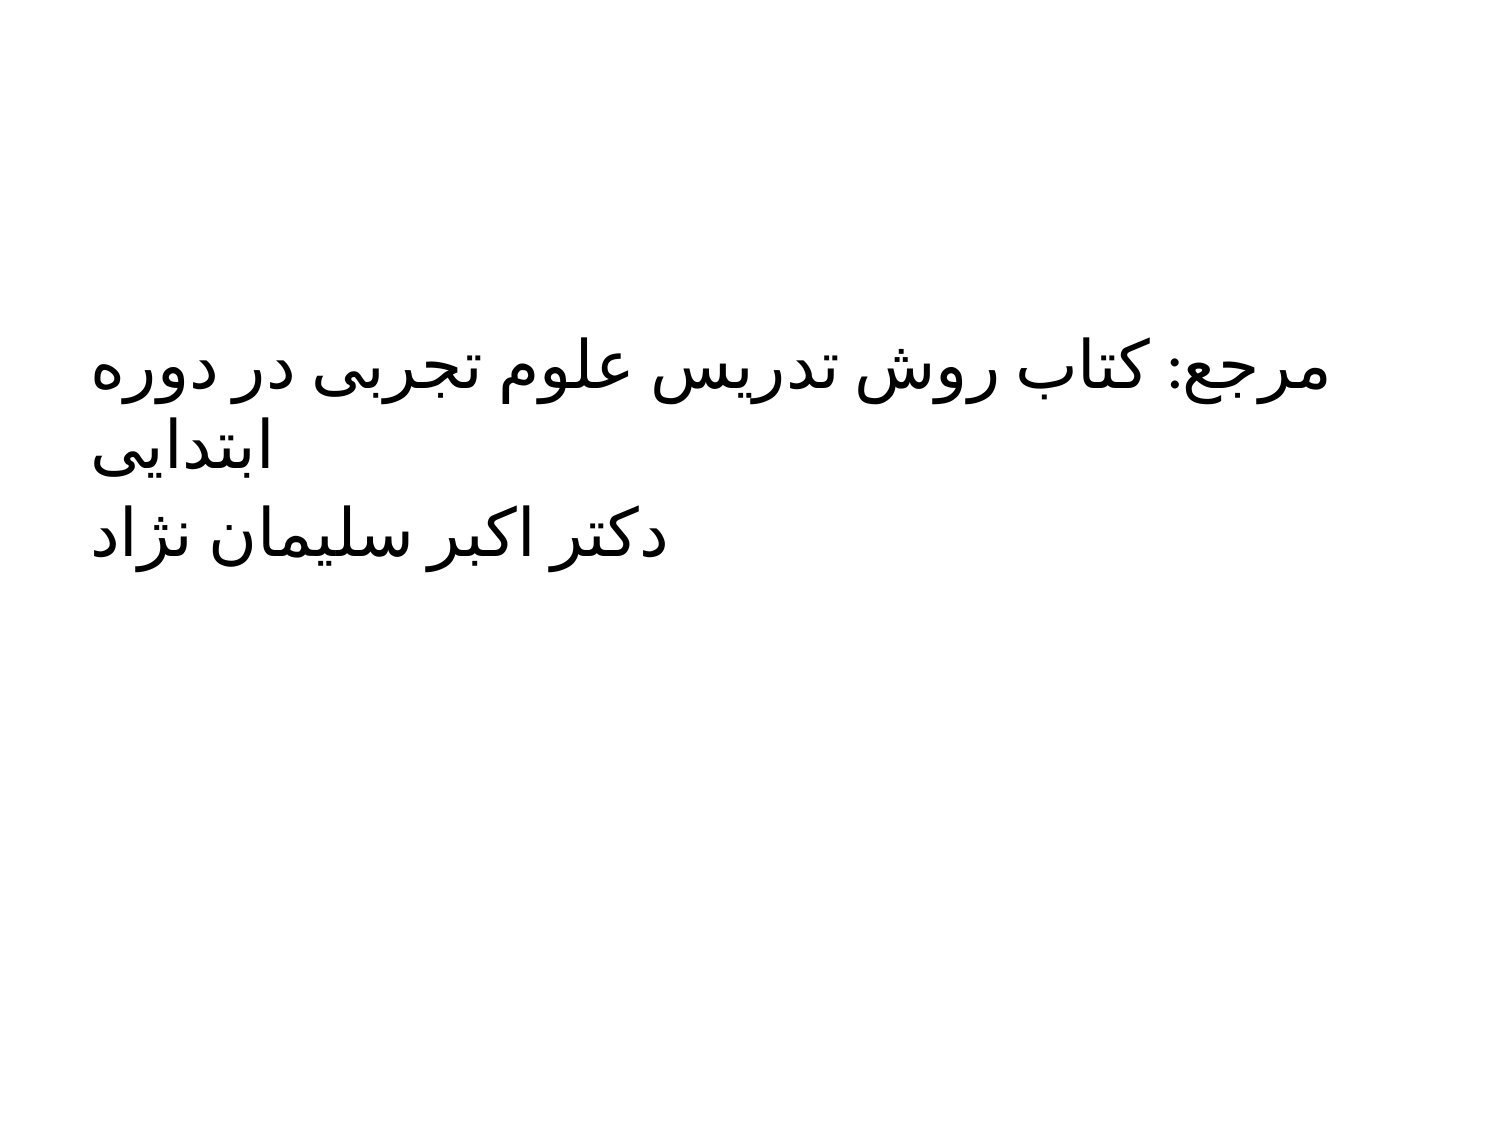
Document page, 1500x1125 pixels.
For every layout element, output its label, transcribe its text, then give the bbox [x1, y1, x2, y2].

text_box مرجع: کتاب روش تدریس علوم تجربی در دوره ابتدایی دکتر اکبر سلیمان نژاد [74, 227, 1425, 970]
